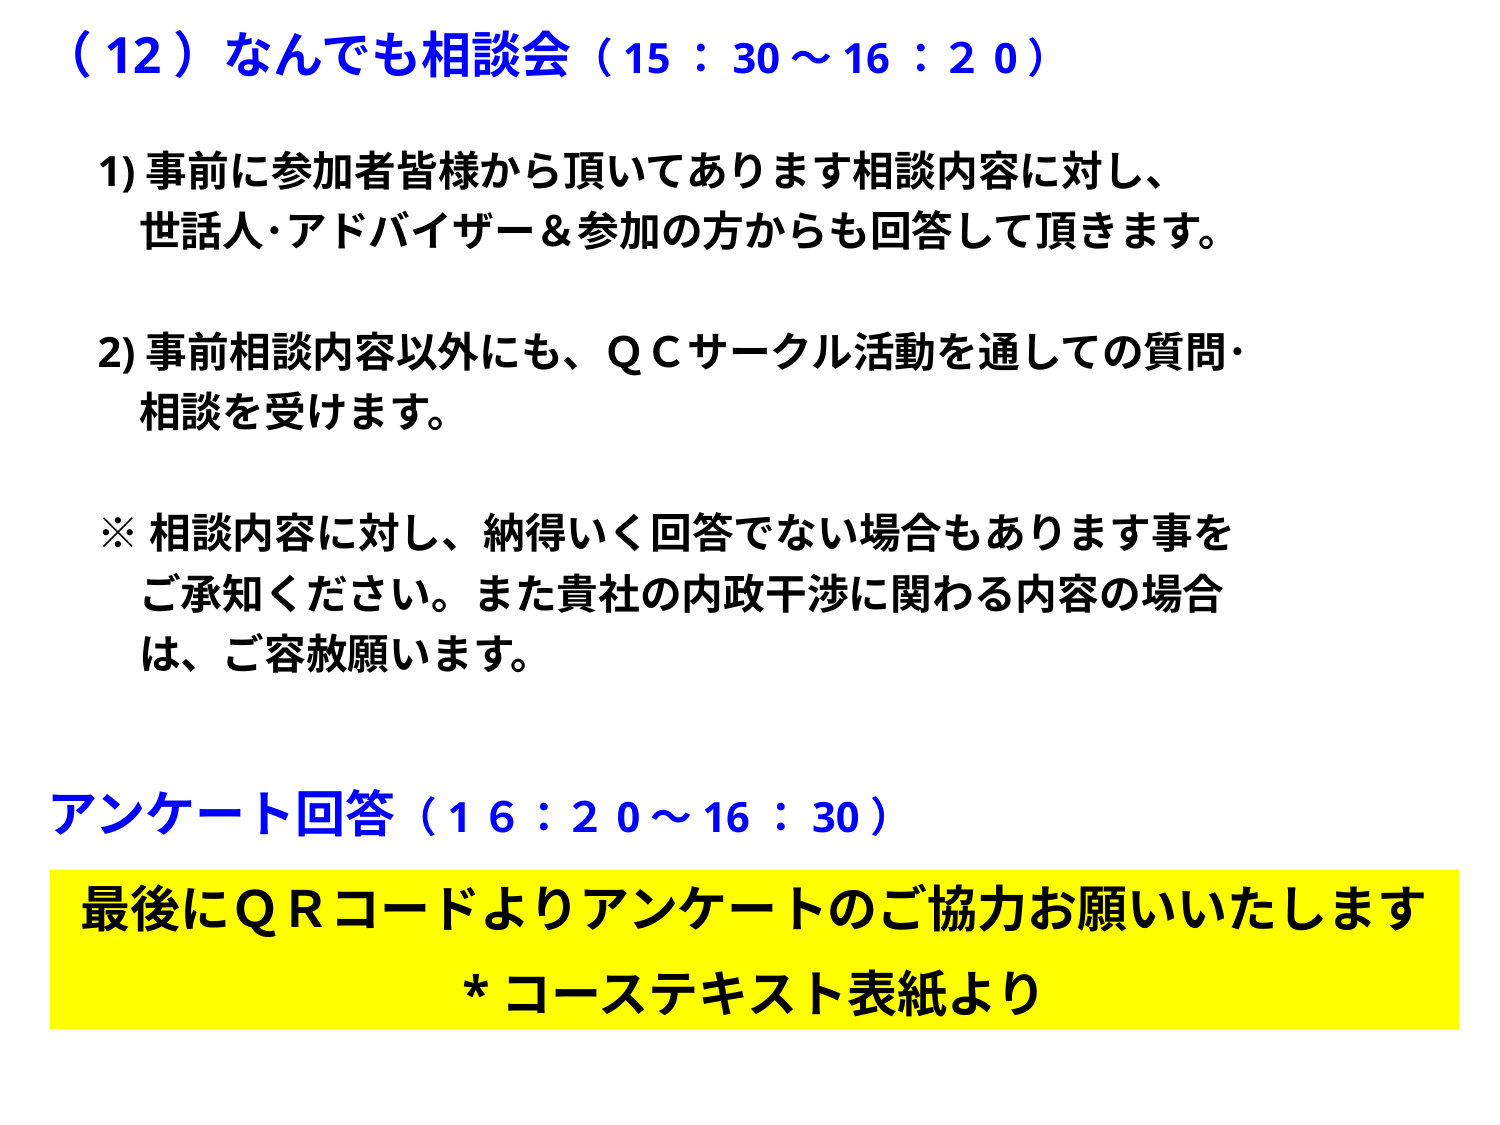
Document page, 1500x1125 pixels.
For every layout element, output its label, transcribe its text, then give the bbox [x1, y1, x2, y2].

text_box （12）なんでも相談会（15：30～16：２0） [27, 16, 1399, 92]
text_box 1)事前に参加者皆様から頂いてあります相談内容に対し、 世話人･アドバイザー＆参加の方からも回答して頂きます。 2)事前相談内容以外にも、ＱＣサークル活動を通しての質問･ 相談を受けます。 ※相談内容に対し、納得いく回答でない場合もあります事を ご承知ください。また貴社の内政干渉に関わる内容の場合 は、ご容赦願います。 [82, 137, 1459, 686]
text_box アンケート回答（1６：２0～16：30） [32, 775, 1404, 850]
text_box 最後にＱＲコードよりアンケートのご協力お願いいたします *コーステキスト表紙より [49, 869, 1459, 1030]
